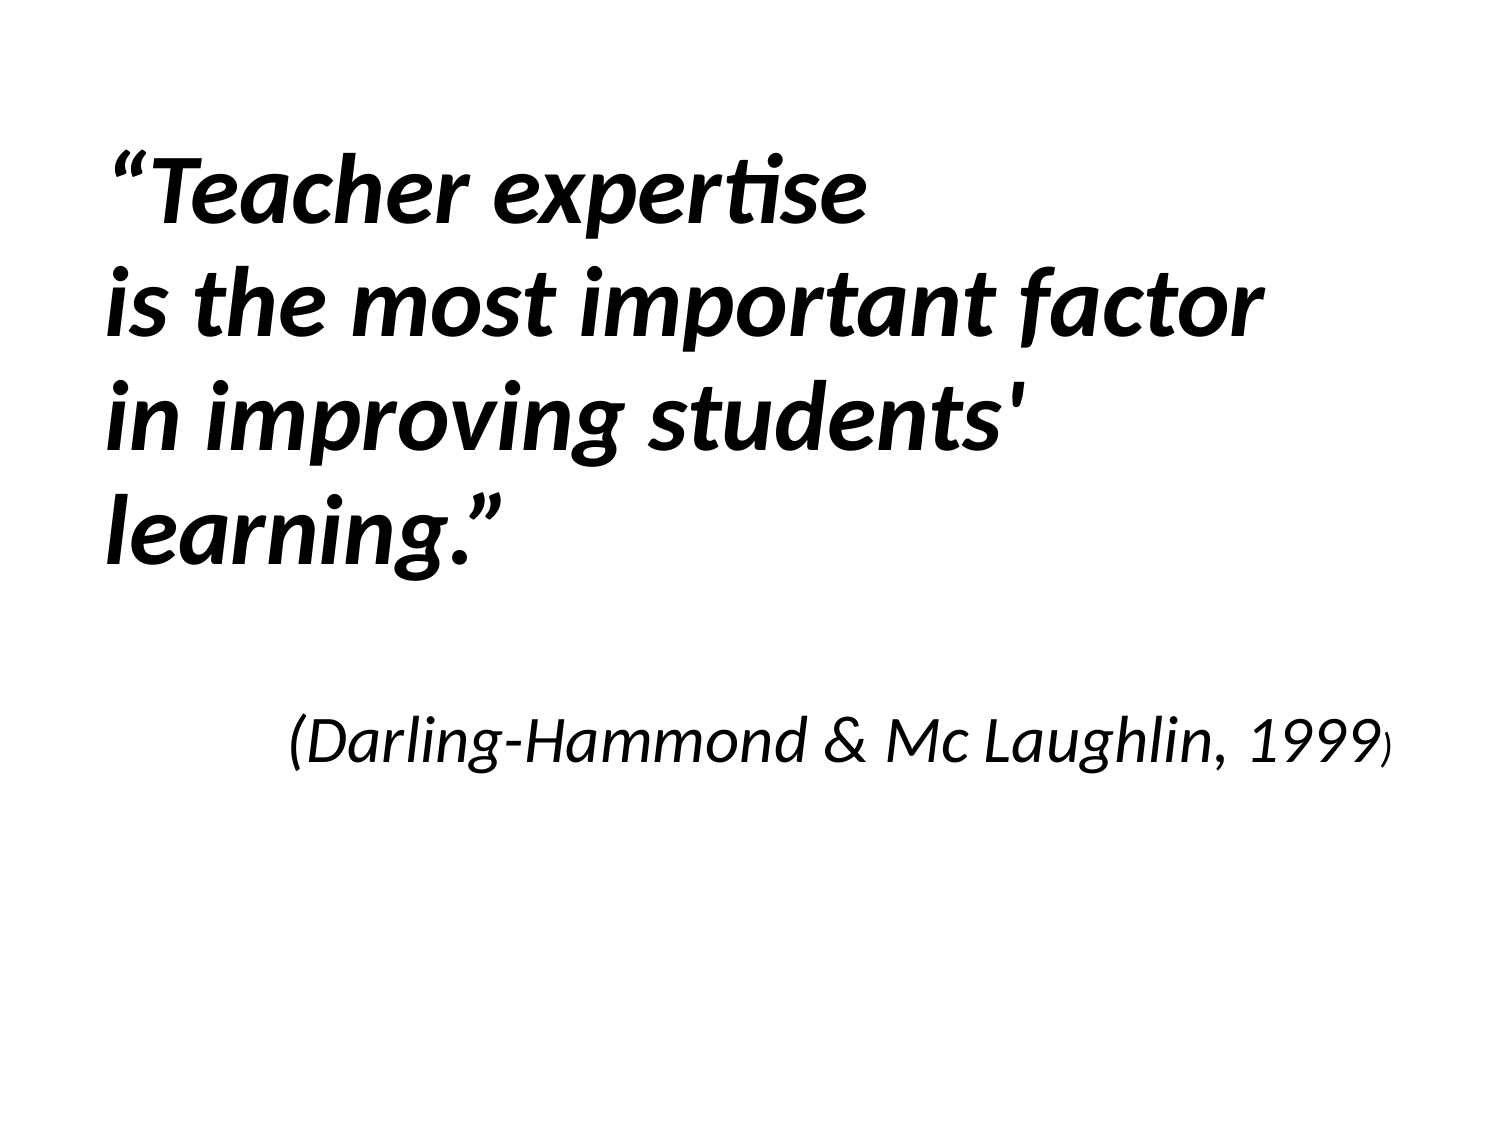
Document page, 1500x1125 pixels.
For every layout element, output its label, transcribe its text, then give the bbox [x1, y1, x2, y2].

text_box “Teacher expertise is the most important factor in improving students' learning.” (Darling-Hammond & Mc Laughlin, 1999) [89, 124, 1408, 785]
